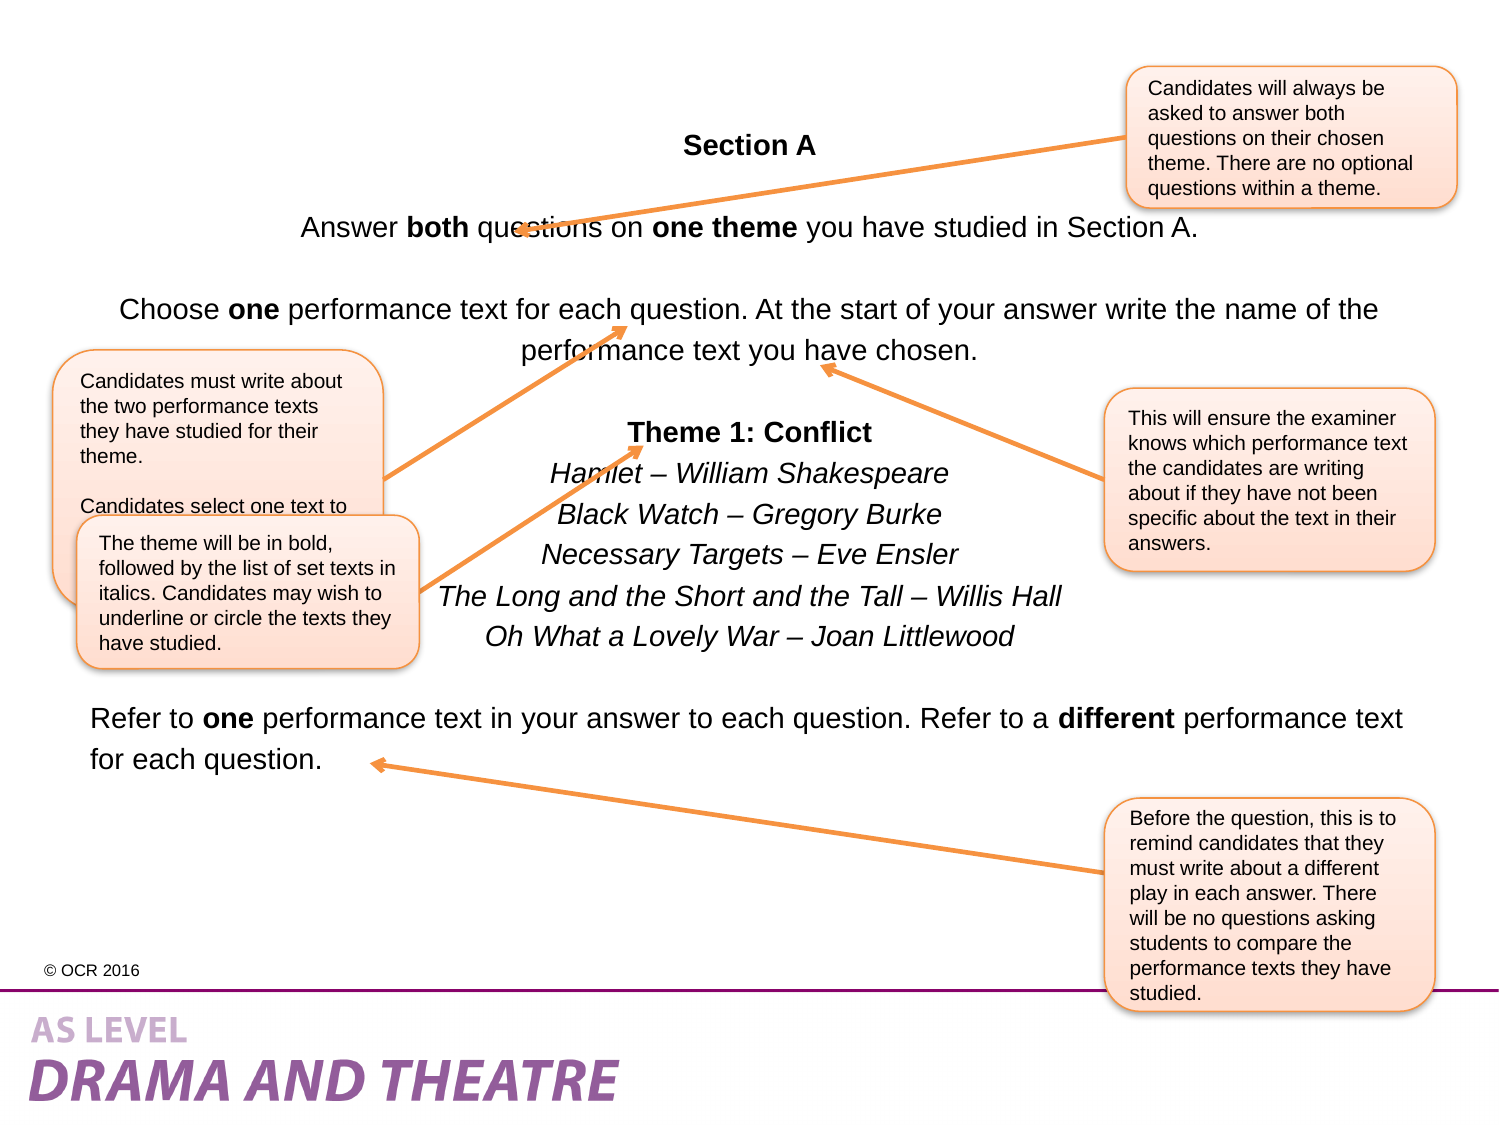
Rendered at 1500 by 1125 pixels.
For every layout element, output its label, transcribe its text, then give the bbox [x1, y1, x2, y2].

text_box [819, 364, 1105, 480]
picture [0, 989, 1499, 1125]
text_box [382, 325, 628, 480]
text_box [369, 762, 1137, 878]
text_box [418, 445, 644, 593]
text_box Before the question, this is to remind candidates that they must write about a different play in each answer. There will be no questions asking students to compare the performance texts they have studied. [1103, 797, 1436, 1013]
text_box Candidates must write about the two performance texts they have studied for their theme. Candidates select one text to focus on for question one, and their second text for question two. [51, 349, 385, 603]
text_box The theme will be in bold, followed by the list of set texts in italics. Candidates may wish to underline or circle the texts they have studied. [75, 514, 421, 670]
text_box Candidates will always be asked to answer both questions on their chosen theme. There are no optional questions within a theme. [1125, 65, 1458, 209]
list Section A Answer both questions on one theme you have studied in Section A. Choose one performance text for each question. At the start of your answer write the name of the performance text you have chosen. Theme 1: Conflict Hamlet – William Shakespeare Black Watch – Gregory Burke Necessary Targets – Eve Ensler The Long and the Short and the Tall – Willis Hall Oh What a Lovely War – Joan Littlewood Refer to one performance text in your answer to each question. Refer to a different performance text for each question. [75, 78, 1425, 1005]
text_box This will ensure the examiner knows which performance text the candidates are writing about if they have not been specific about the text in their answers. [1103, 387, 1436, 573]
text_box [513, 136, 1127, 232]
